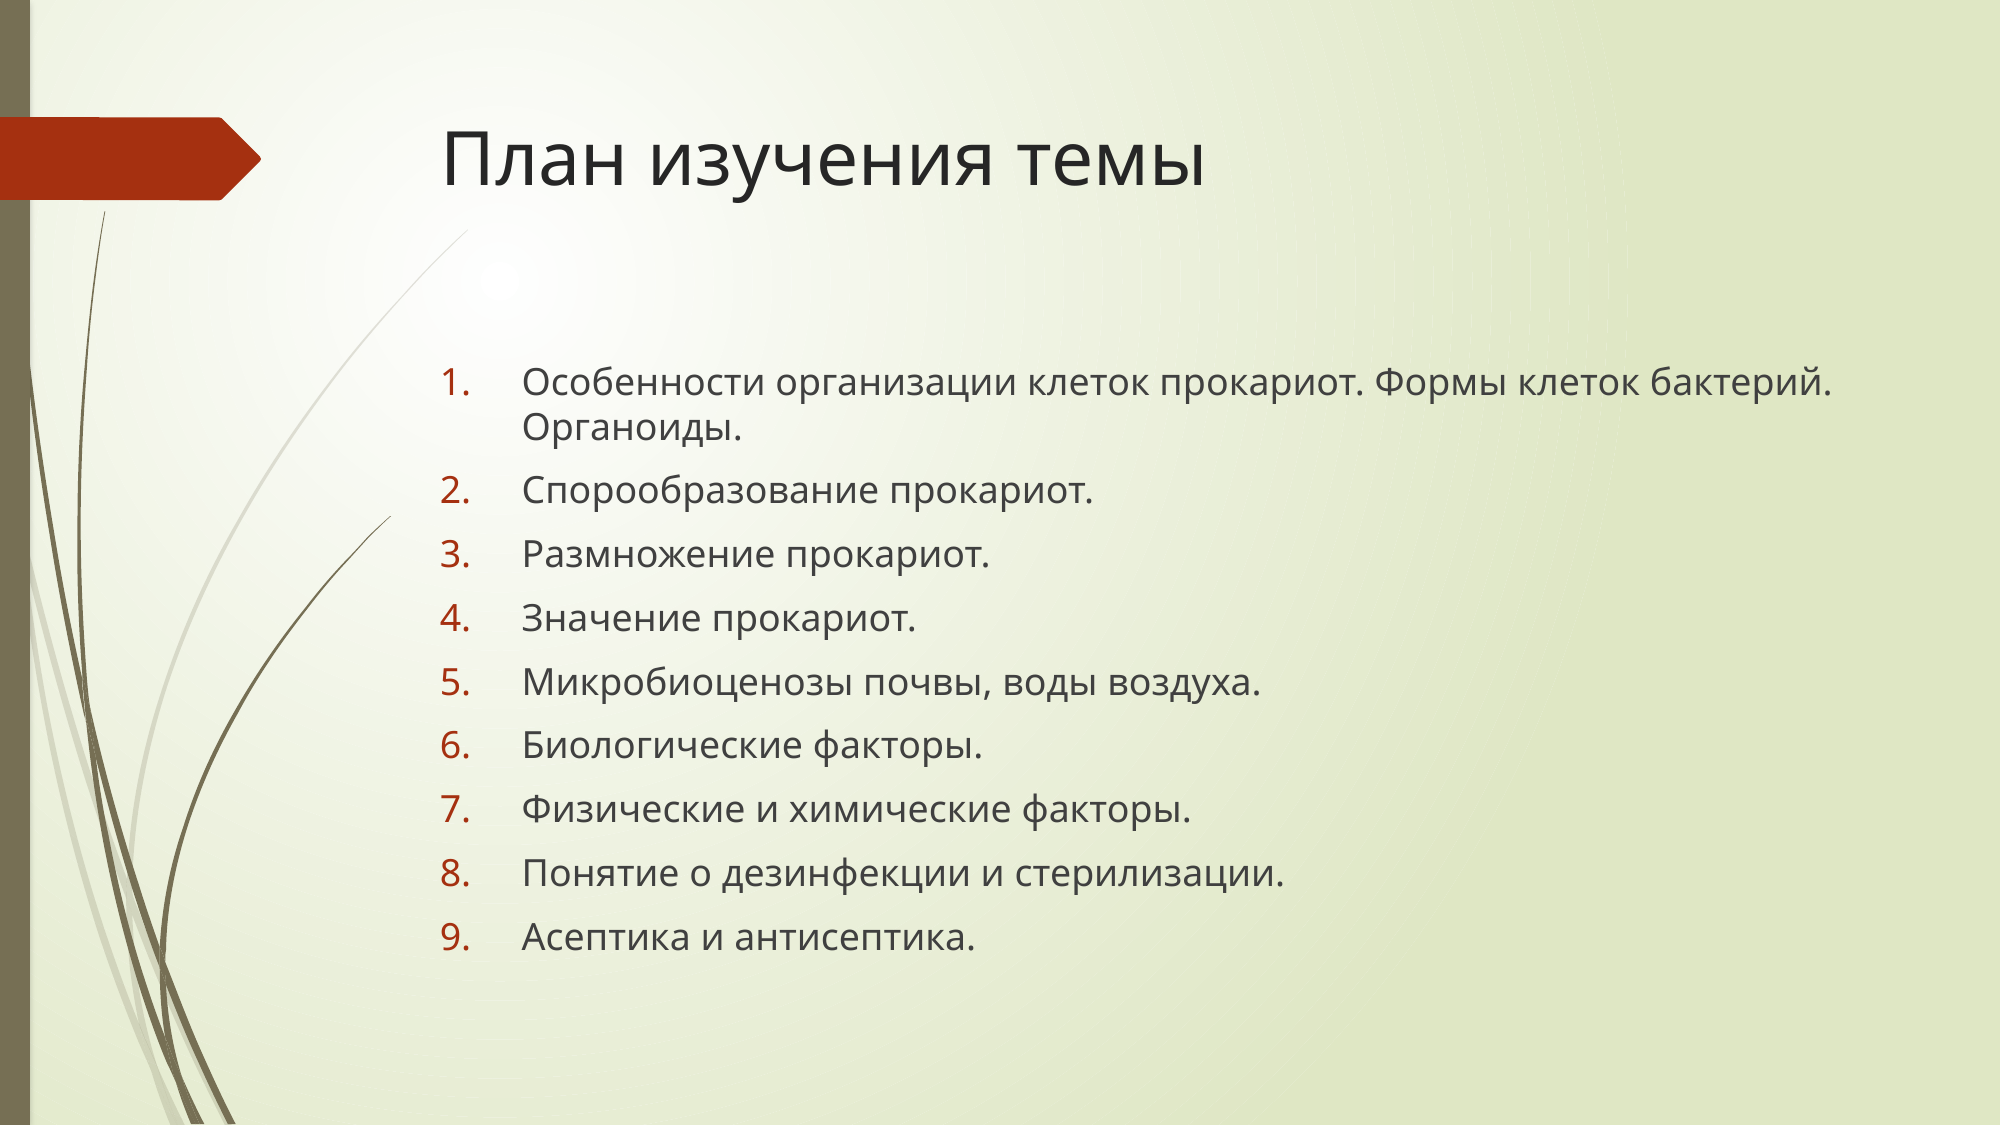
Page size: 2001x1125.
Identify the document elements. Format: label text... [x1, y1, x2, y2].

title План изучения темы [425, 102, 1888, 313]
list Особенности организации клеток прокариот. Формы клеток бактерий. Органоиды. Спорообразование прокариот. Размножение прокариот. Значение прокариот. Микробиоценозы почвы, воды воздуха. Биологические факторы. Физические и химические факторы. Понятие о дезинфекции и стерилизации. Асептика и антисептика. [424, 350, 1888, 970]
